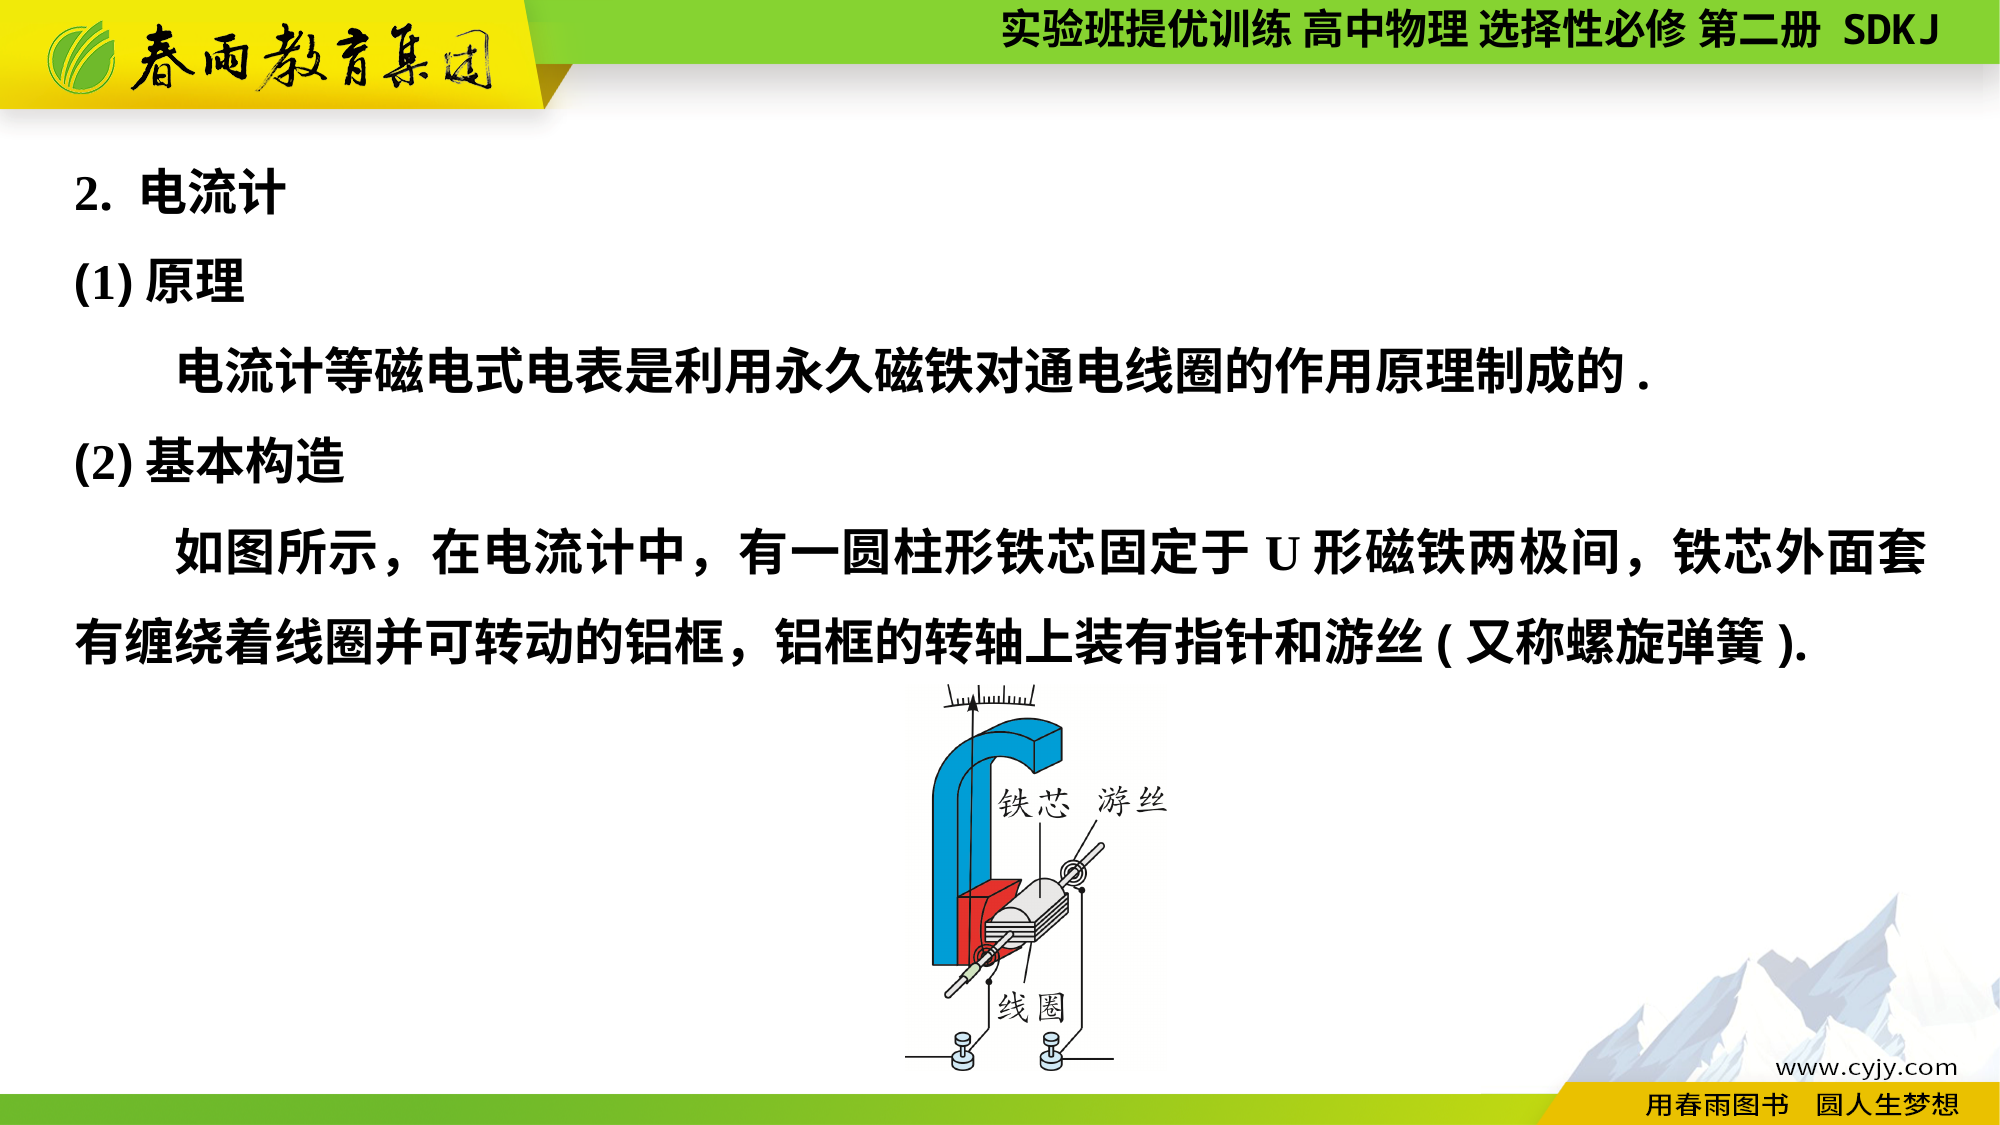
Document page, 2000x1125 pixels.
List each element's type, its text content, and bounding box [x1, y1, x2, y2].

list 2. 电流计 (1)原理 电流计等磁电式电表是利用永久磁铁对通电线圈的作用原理制成的. (2)基本构造 如图所示，在电流计中，有一圆柱形铁芯固定于U形磁铁两极间，铁芯外面套有缠绕着线圈并可转动的铝框，铝框的转轴上装有指针和游丝(又称螺旋弹簧). [59, 122, 1944, 672]
picture [0, 0, 2000, 1125]
